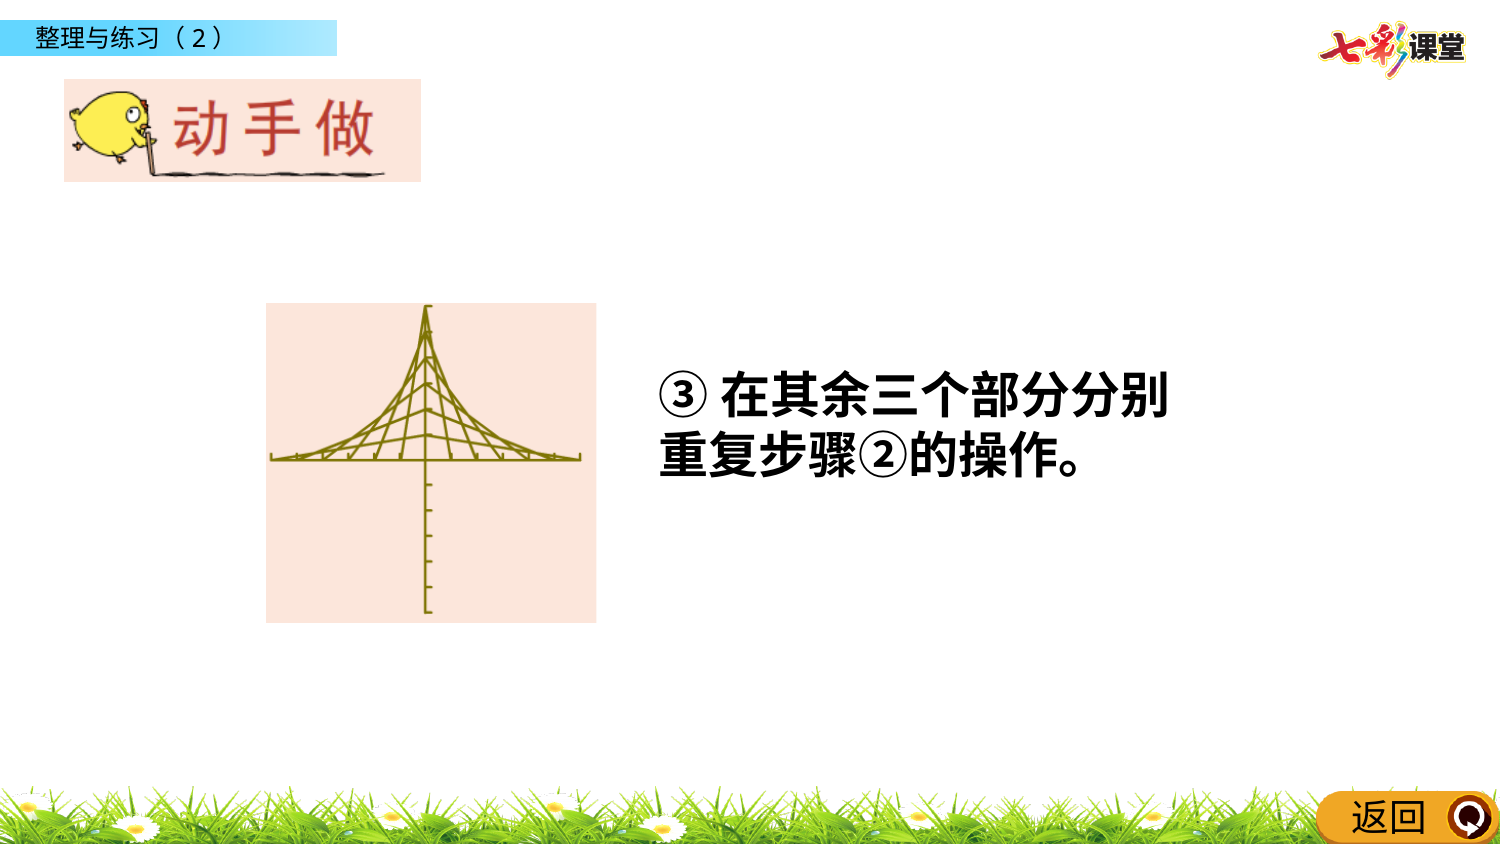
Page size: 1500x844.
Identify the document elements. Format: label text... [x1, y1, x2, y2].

picture [0, 786, 1500, 844]
picture [1316, 20, 1468, 80]
picture [265, 303, 597, 623]
picture [64, 78, 421, 182]
text_box ③在其余三个部分分别重复步骤②的操作。 [643, 356, 1223, 492]
